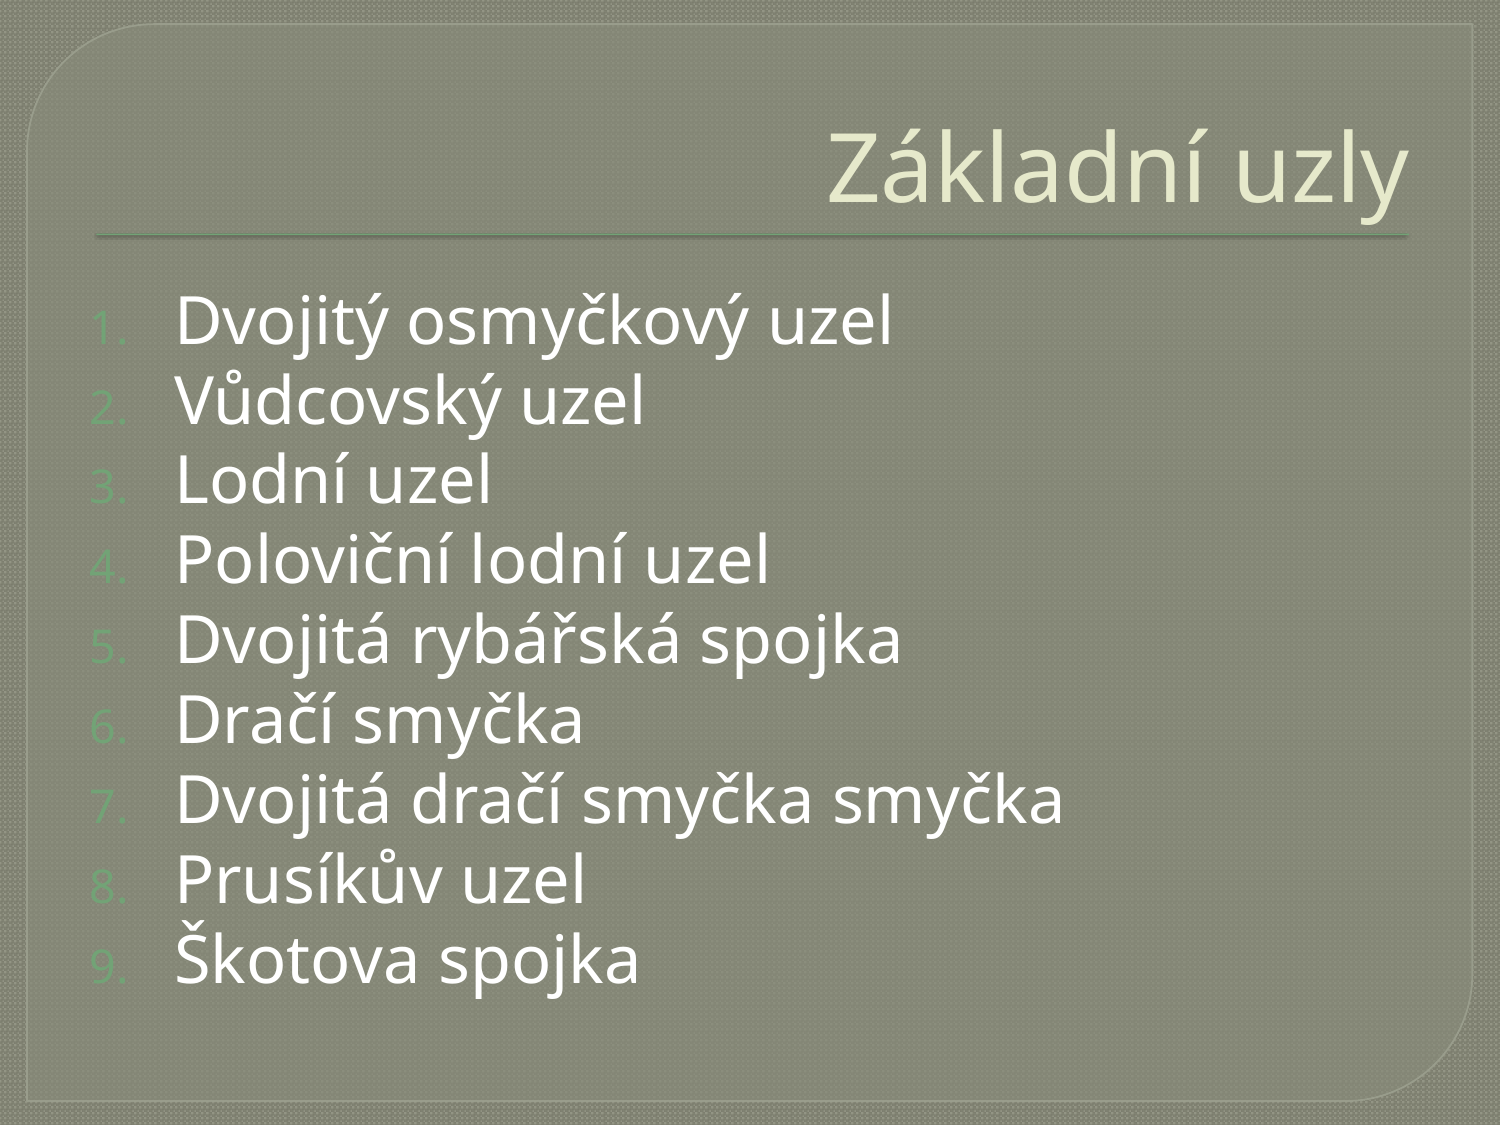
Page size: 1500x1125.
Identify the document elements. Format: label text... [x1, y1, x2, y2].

title Základní uzly [75, 41, 1425, 230]
list Dvojitý osmyčkový uzel Vůdcovský uzel Lodní uzel Poloviční lodní uzel Dvojitá rybářská spojka Dračí smyčka Dvojitá dračí smyčka smyčka Prusíkův uzel Škotova spojka [75, 270, 1425, 1013]
